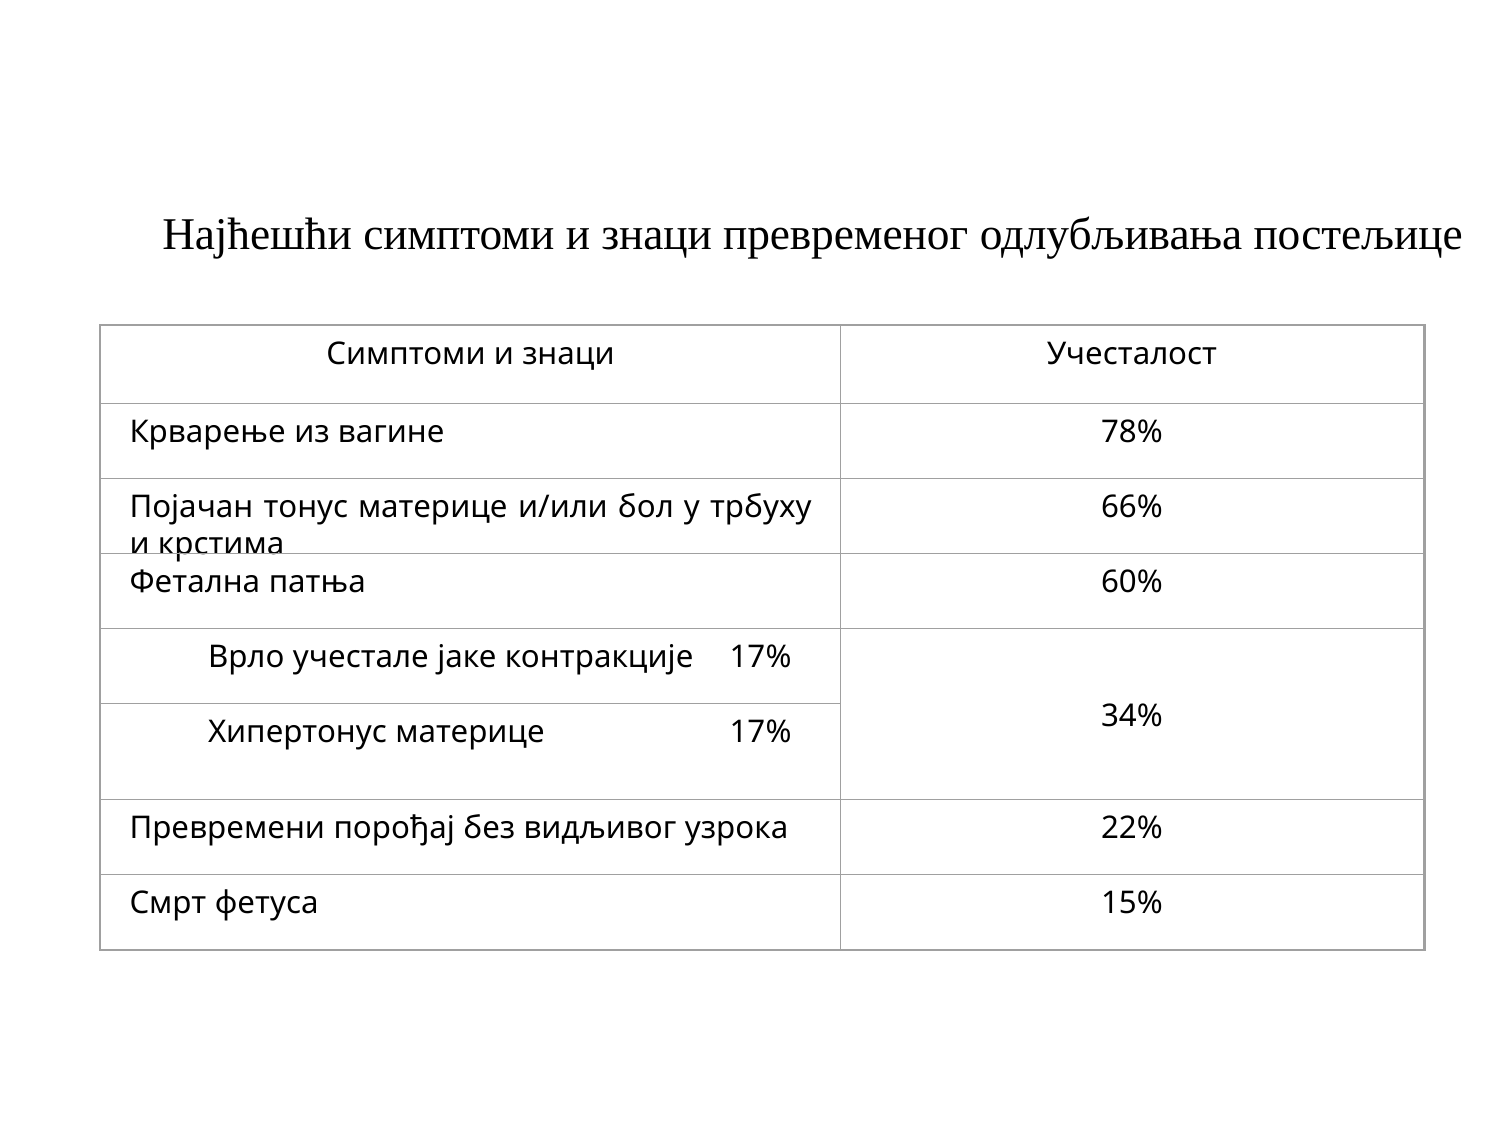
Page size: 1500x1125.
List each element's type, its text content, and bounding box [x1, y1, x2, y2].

title Најћешћи симптоми и знаци превременог одлубљивања постељице [142, 195, 1482, 267]
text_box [99, 324, 1426, 951]
